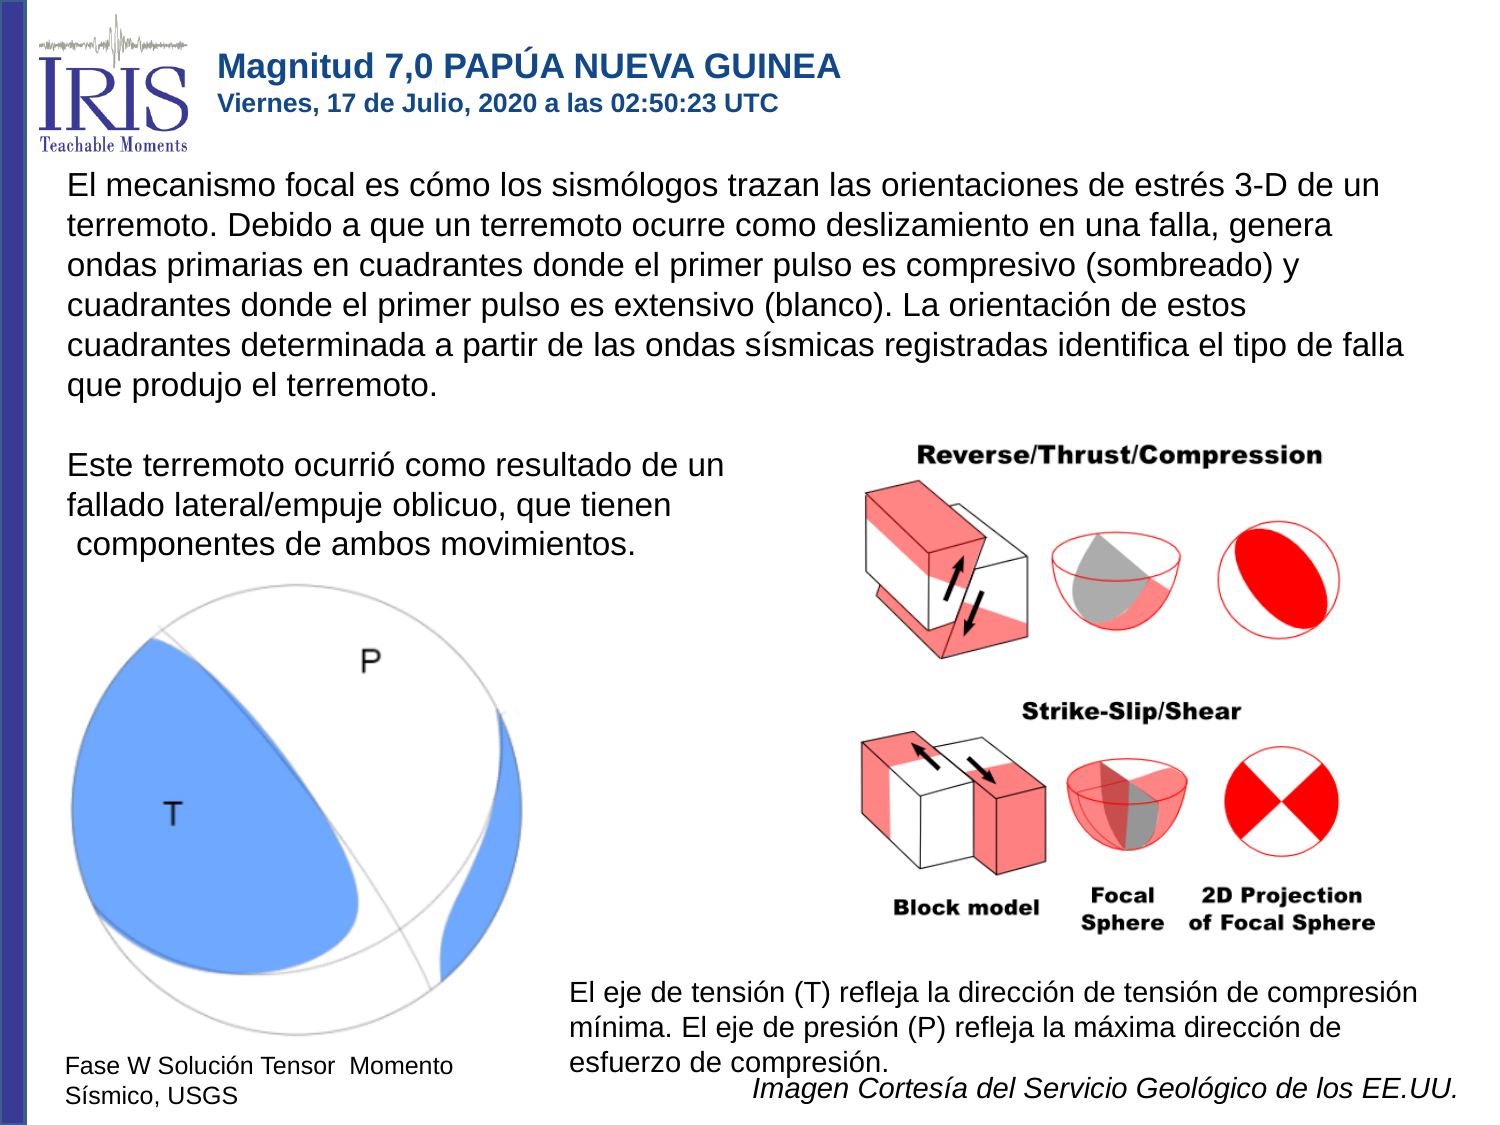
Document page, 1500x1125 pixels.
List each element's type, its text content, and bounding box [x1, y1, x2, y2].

picture [837, 689, 1376, 951]
picture [39, 12, 188, 165]
text_box El eje de tensión (T) refleja la dirección de tensión de compresión mínima. El eje de presión (P) refleja la máxima dirección de esfuerzo de compresión. [554, 966, 1475, 1086]
picture [804, 425, 1380, 680]
picture [50, 575, 542, 1051]
text_box Fase W Solución Tensor Momento Sísmico, USGS [50, 1042, 660, 1117]
text_box Imagen Cortesía del Servicio Geológico de los EE.UU. [737, 1061, 1500, 1112]
text_box El mecanismo focal es cómo los sismólogos trazan las orientaciones de estrés 3-D de un terremoto. Debido a que un terremoto ocurre como deslizamiento en una falla, genera ondas primarias en cuadrantes donde el primer pulso es compresivo (sombreado) y cuadrantes donde el primer pulso es extensivo (blanco). La orientación de estos cuadrantes determinada a partir de las ondas sísmicas registradas identifica el tipo de falla que produjo el terremoto. Este terremoto ocurrió como resultado de un fallado lateral/empuje oblicuo, que tienen componentes de ambos movimientos. [52, 155, 1425, 570]
text_box Magnitud 7,0 PAPÚA NUEVA GUINEA Viernes, 17 de Julio, 2020 a las 02:50:23 UTC [202, 0, 1499, 125]
text_box [0, 0, 27, 1125]
